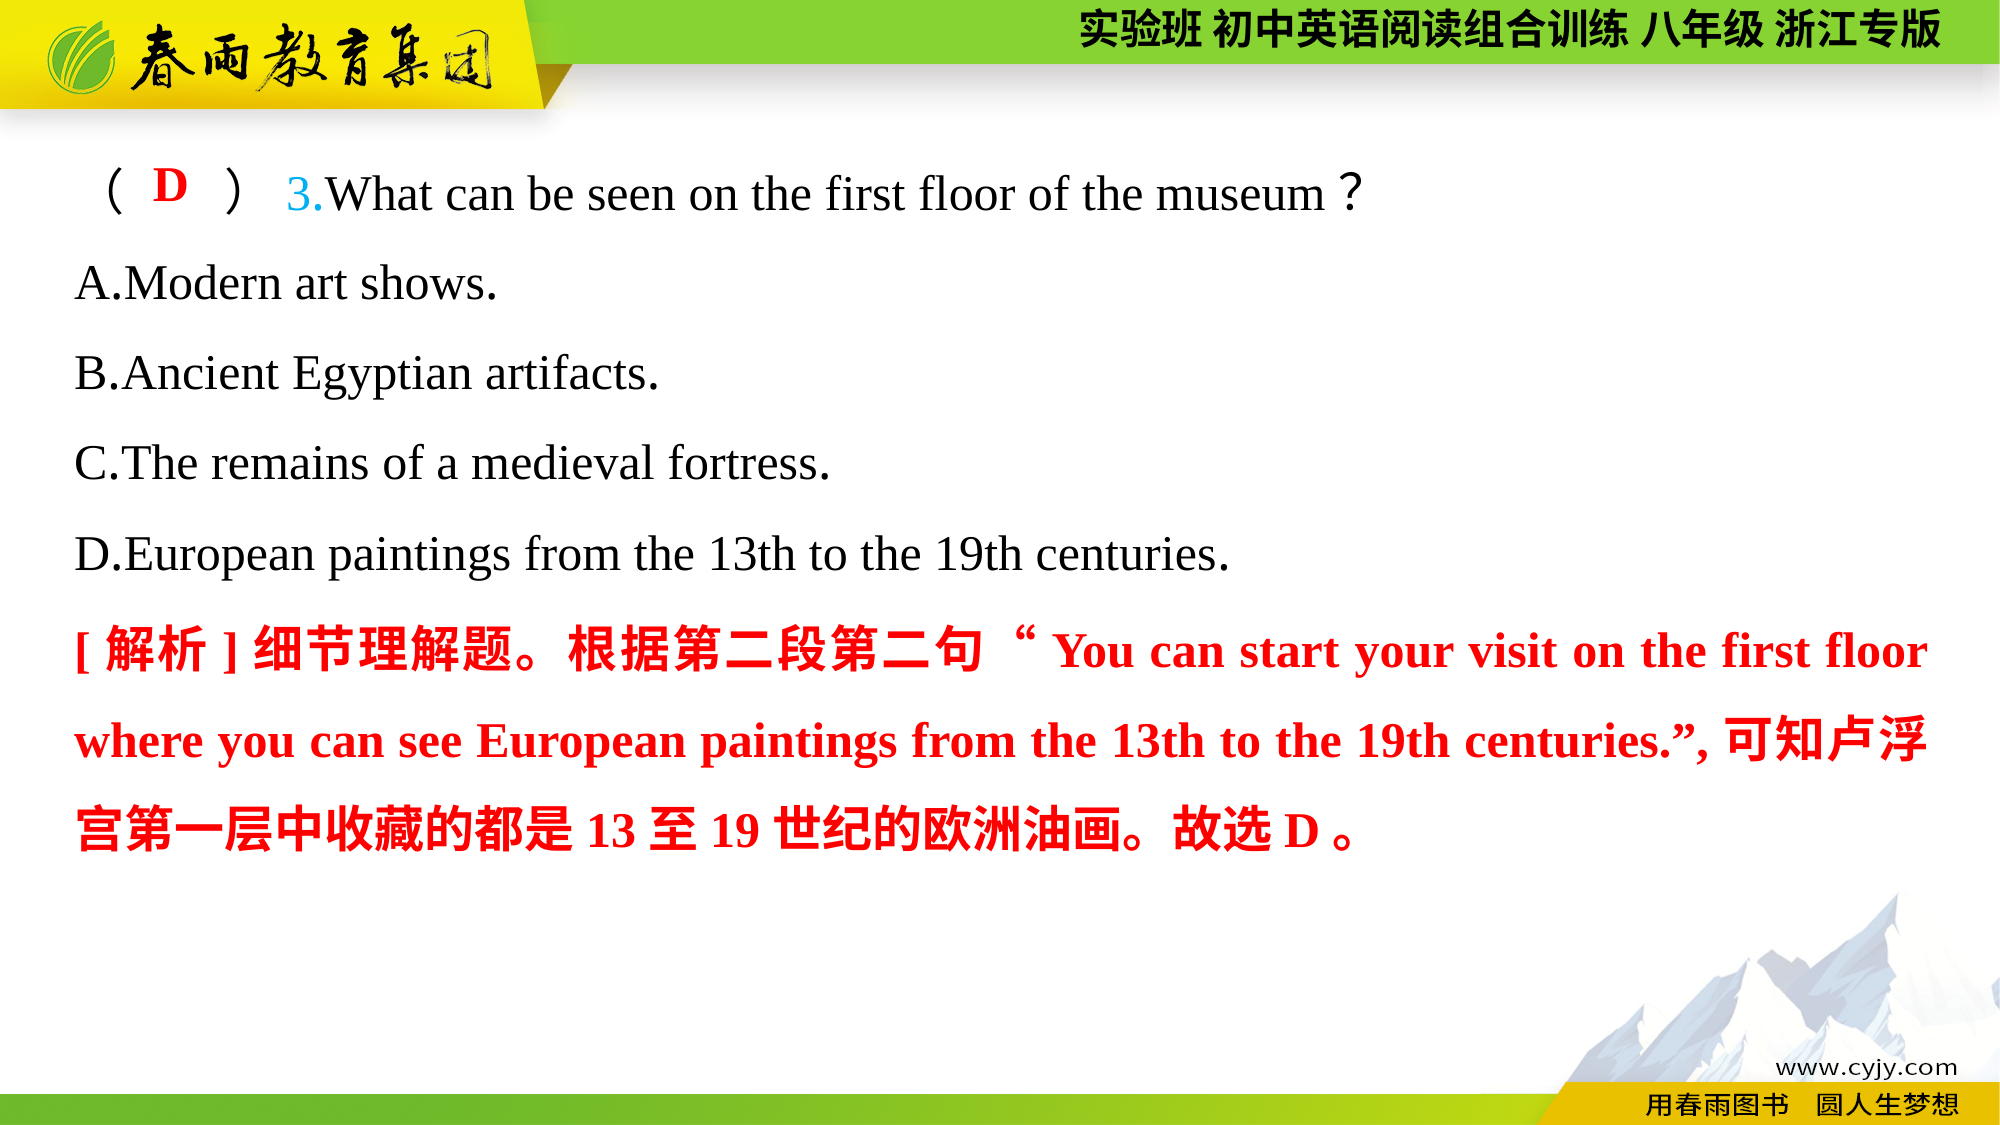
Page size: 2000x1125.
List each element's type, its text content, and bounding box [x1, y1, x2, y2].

text_box D [138, 144, 204, 219]
picture [0, 0, 2000, 1125]
list （ ）3.What can be seen on the first floor of the museum？ A.Modern art shows. B.Ancient Egyptian artifacts. C.The remains of a medieval fortress. D.European paintings from the 13th to the 19th centuries. [59, 122, 1944, 579]
text_box [解析]细节理解题。根据第二段第二句“You can start your visit on the first floor where you can see European paintings from the 13th to the 19th centuries.”,可知卢浮宫第一层中收藏的都是13至19世纪的欧洲油画。故选D。 [59, 579, 1944, 865]
